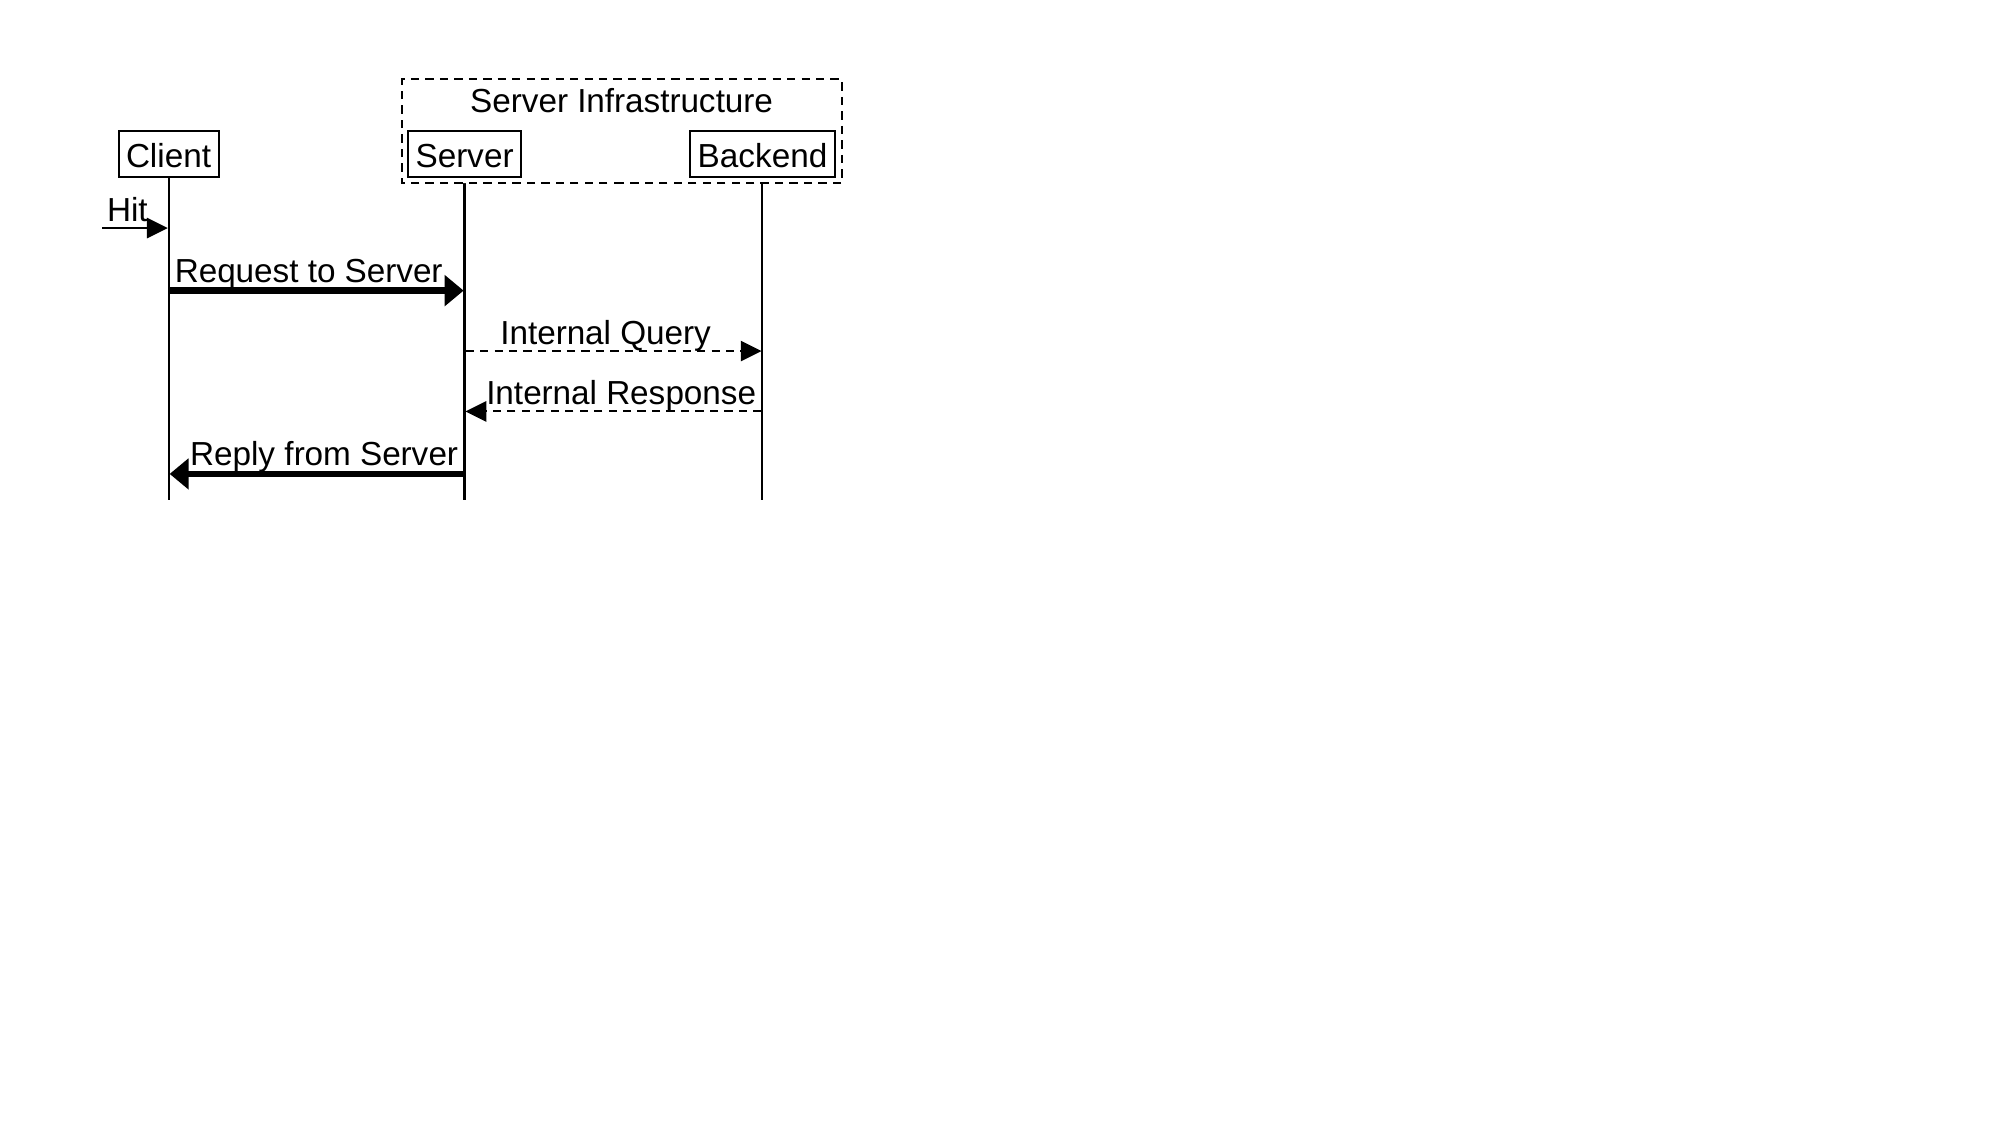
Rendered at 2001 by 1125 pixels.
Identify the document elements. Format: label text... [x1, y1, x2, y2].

text_box Server Infrastructure [402, 79, 842, 184]
text_box Internal Response [483, 372, 759, 411]
text_box Reply from Server [187, 433, 461, 471]
text_box Internal Query [498, 312, 714, 350]
text_box Client [118, 131, 219, 178]
text_box Request to Server [172, 249, 446, 287]
text_box Backend [689, 131, 836, 178]
text_box [74, 74, 882, 500]
text_box Server [408, 131, 521, 178]
text_box Hit [105, 189, 150, 227]
